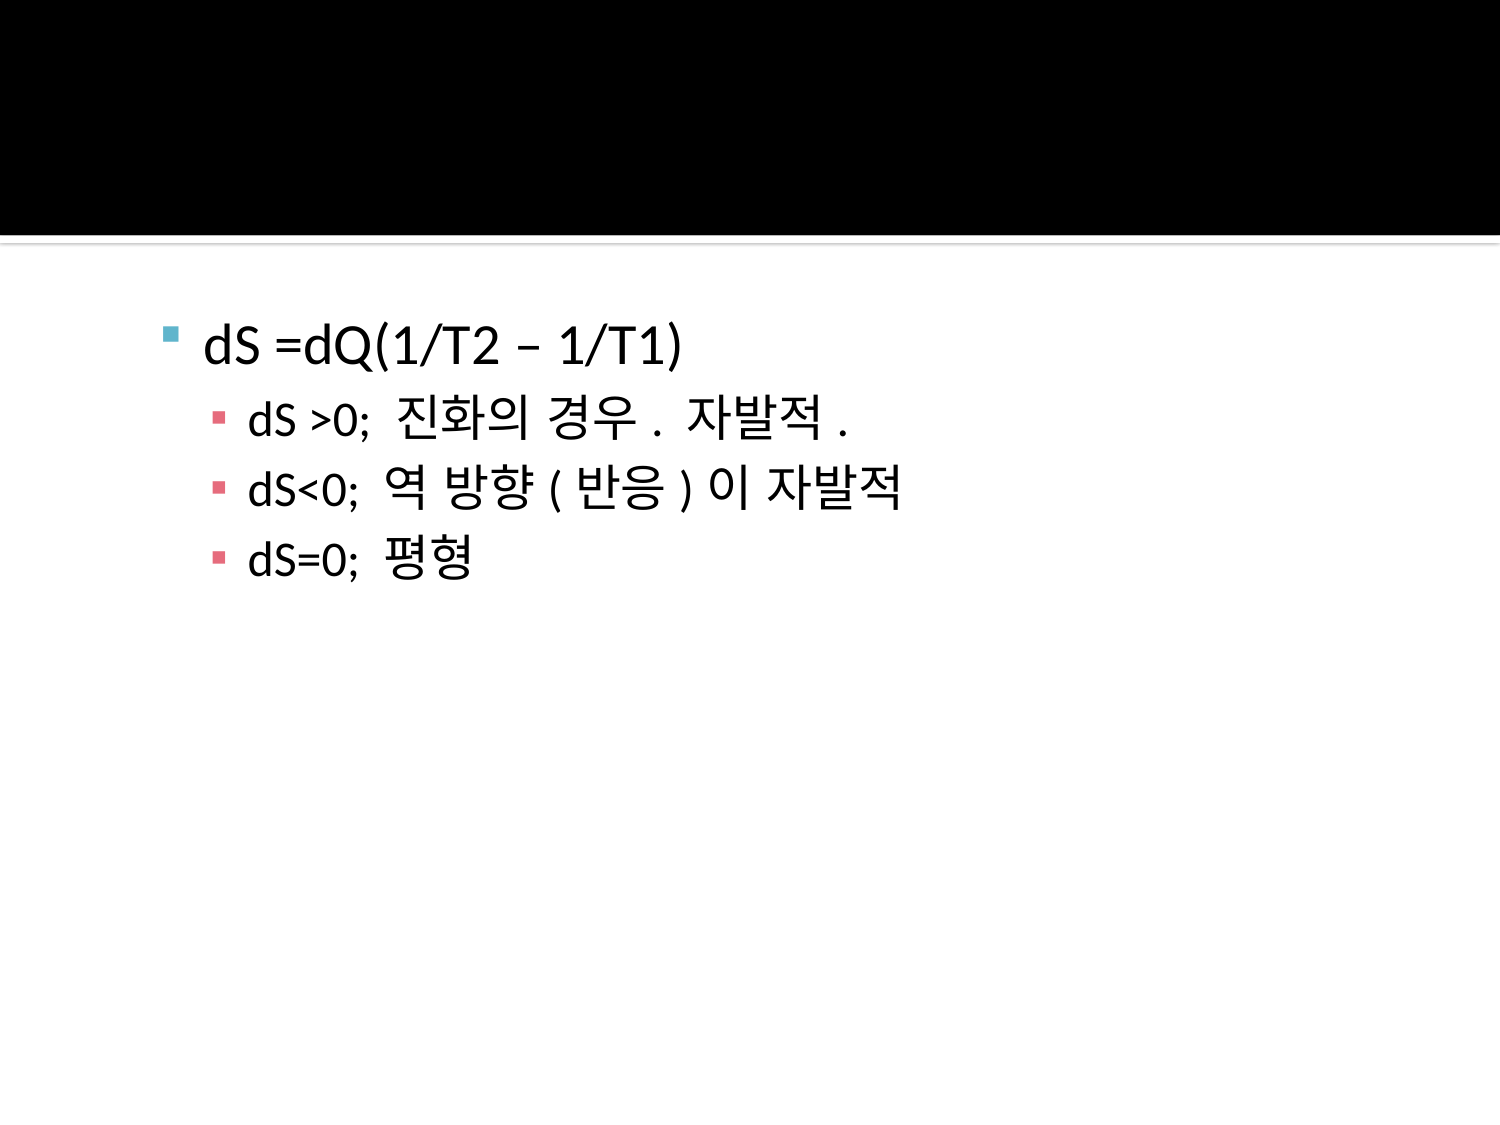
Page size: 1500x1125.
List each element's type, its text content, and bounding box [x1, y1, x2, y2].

list dS =dQ(1/T2 – 1/T1) dS >0; 진화의 경우. 자발적. dS<0; 역 방향(반응)이 자발적 dS=0; 평형 [75, 291, 1425, 1050]
